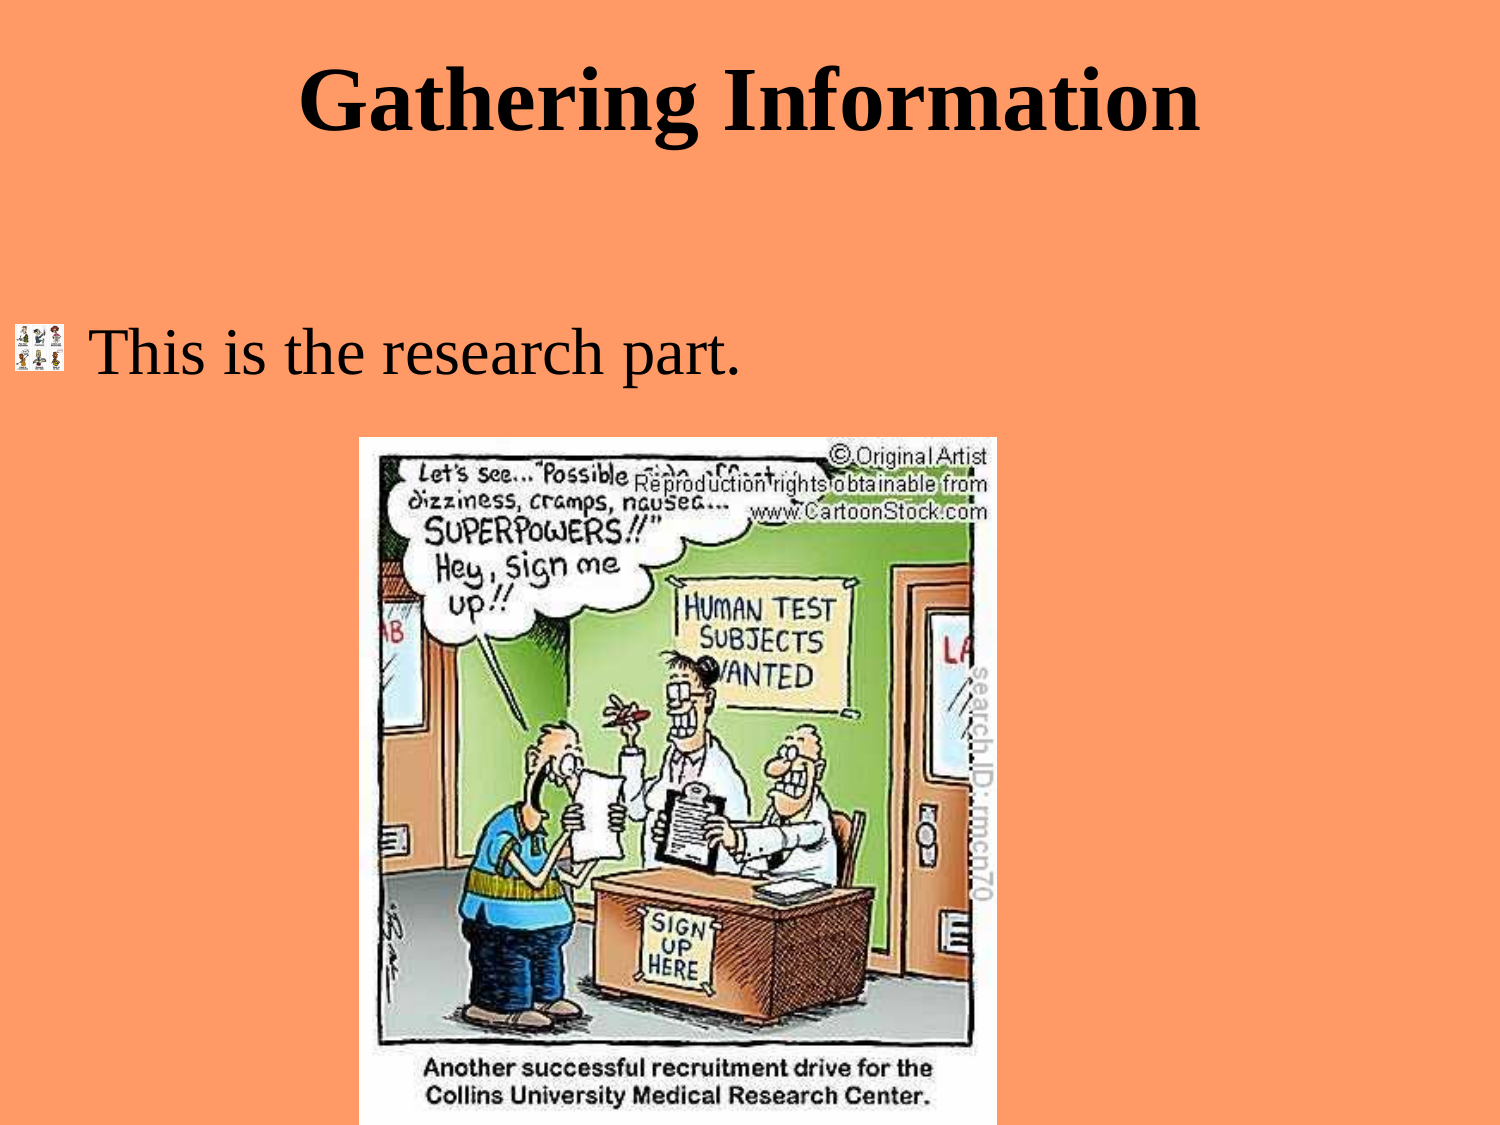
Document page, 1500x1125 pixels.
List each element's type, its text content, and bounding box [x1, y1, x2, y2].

picture [358, 437, 997, 1125]
picture [15, 324, 64, 371]
list This is the research part. [0, 299, 1475, 463]
title Gathering Information [75, 0, 1425, 188]
